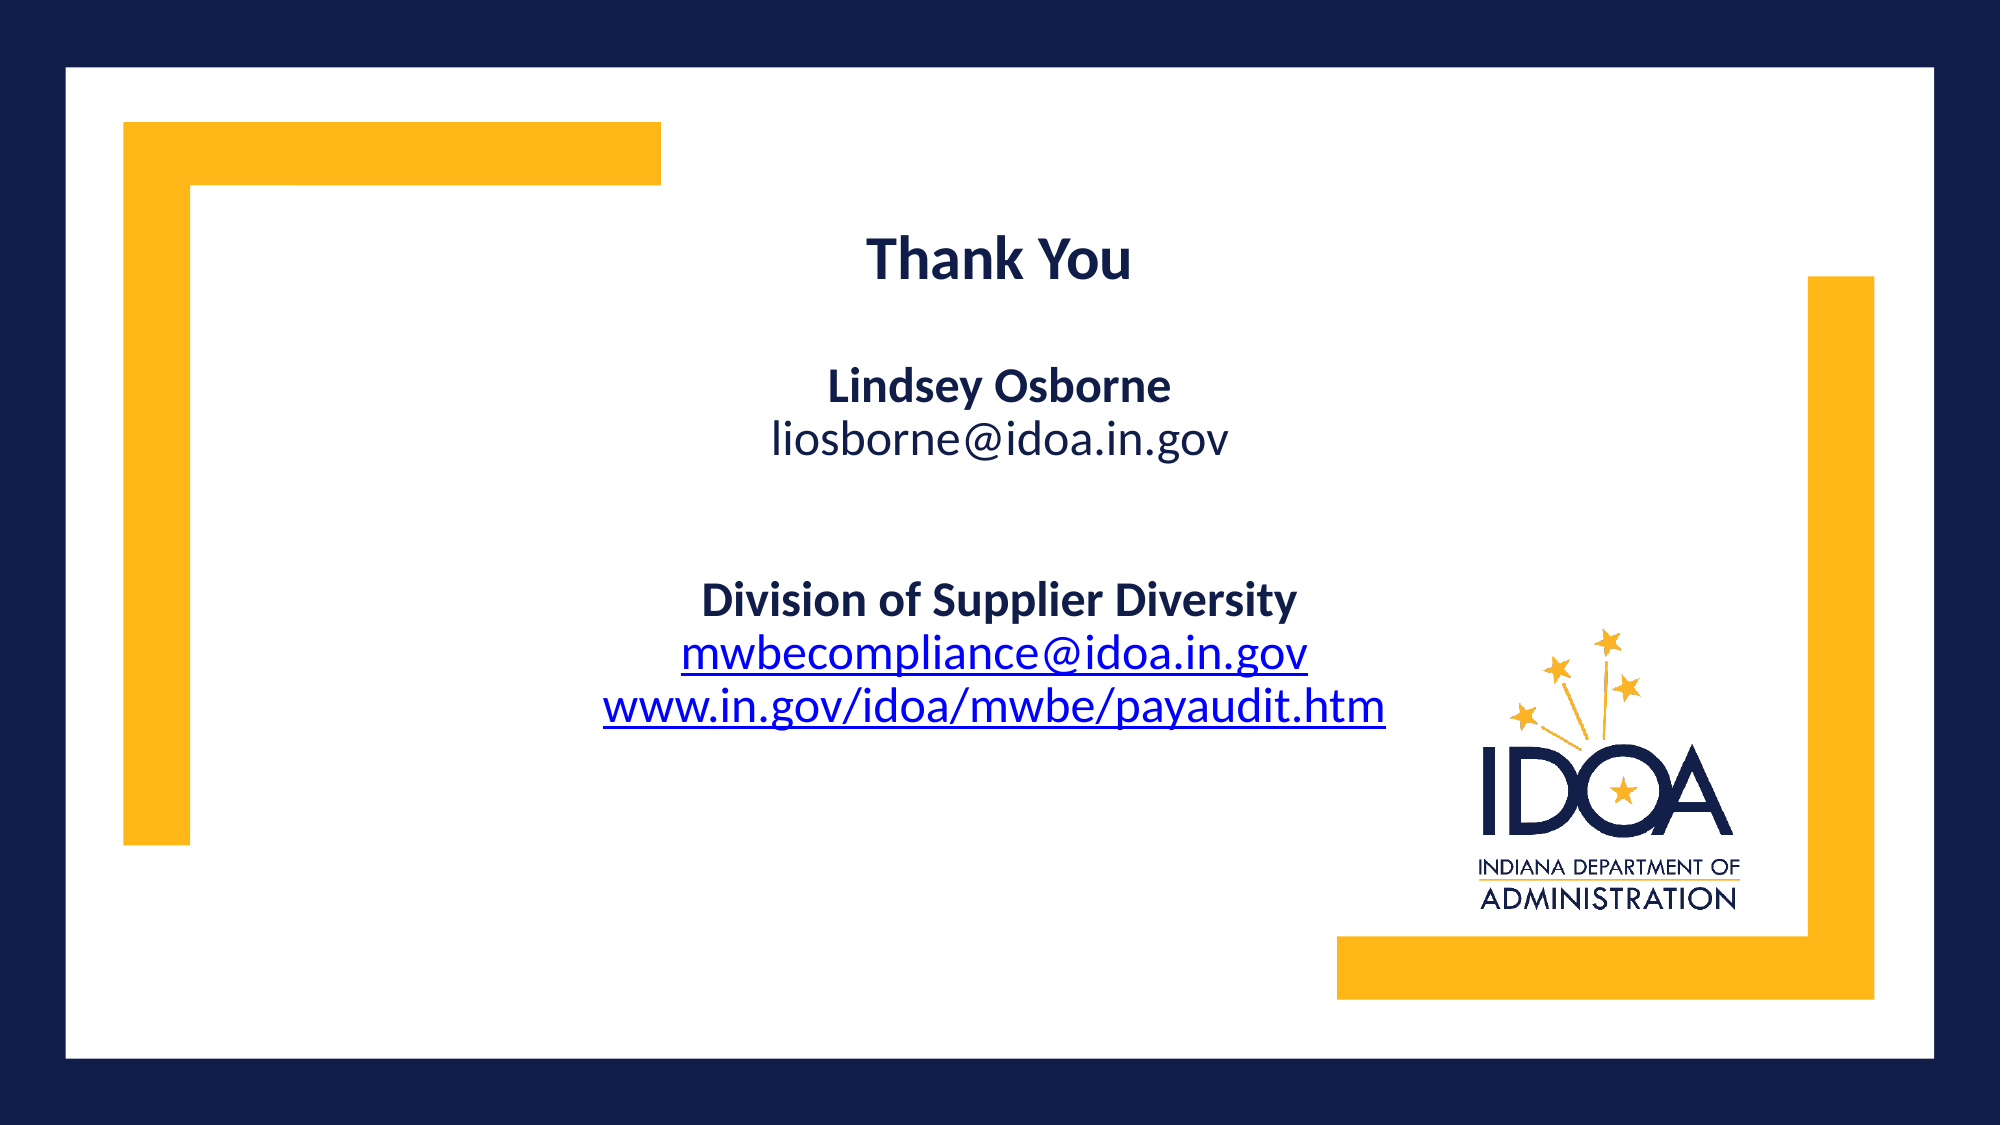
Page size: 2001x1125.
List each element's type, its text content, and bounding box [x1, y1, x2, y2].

title Thank You Lindsey Osborne liosborne@idoa.in.gov Division of Supplier Diversity mwbecompliance@idoa.in.gov www.in.gov/idoa/mwbe/payaudit.htm [382, 218, 1618, 971]
picture [1412, 599, 1800, 987]
